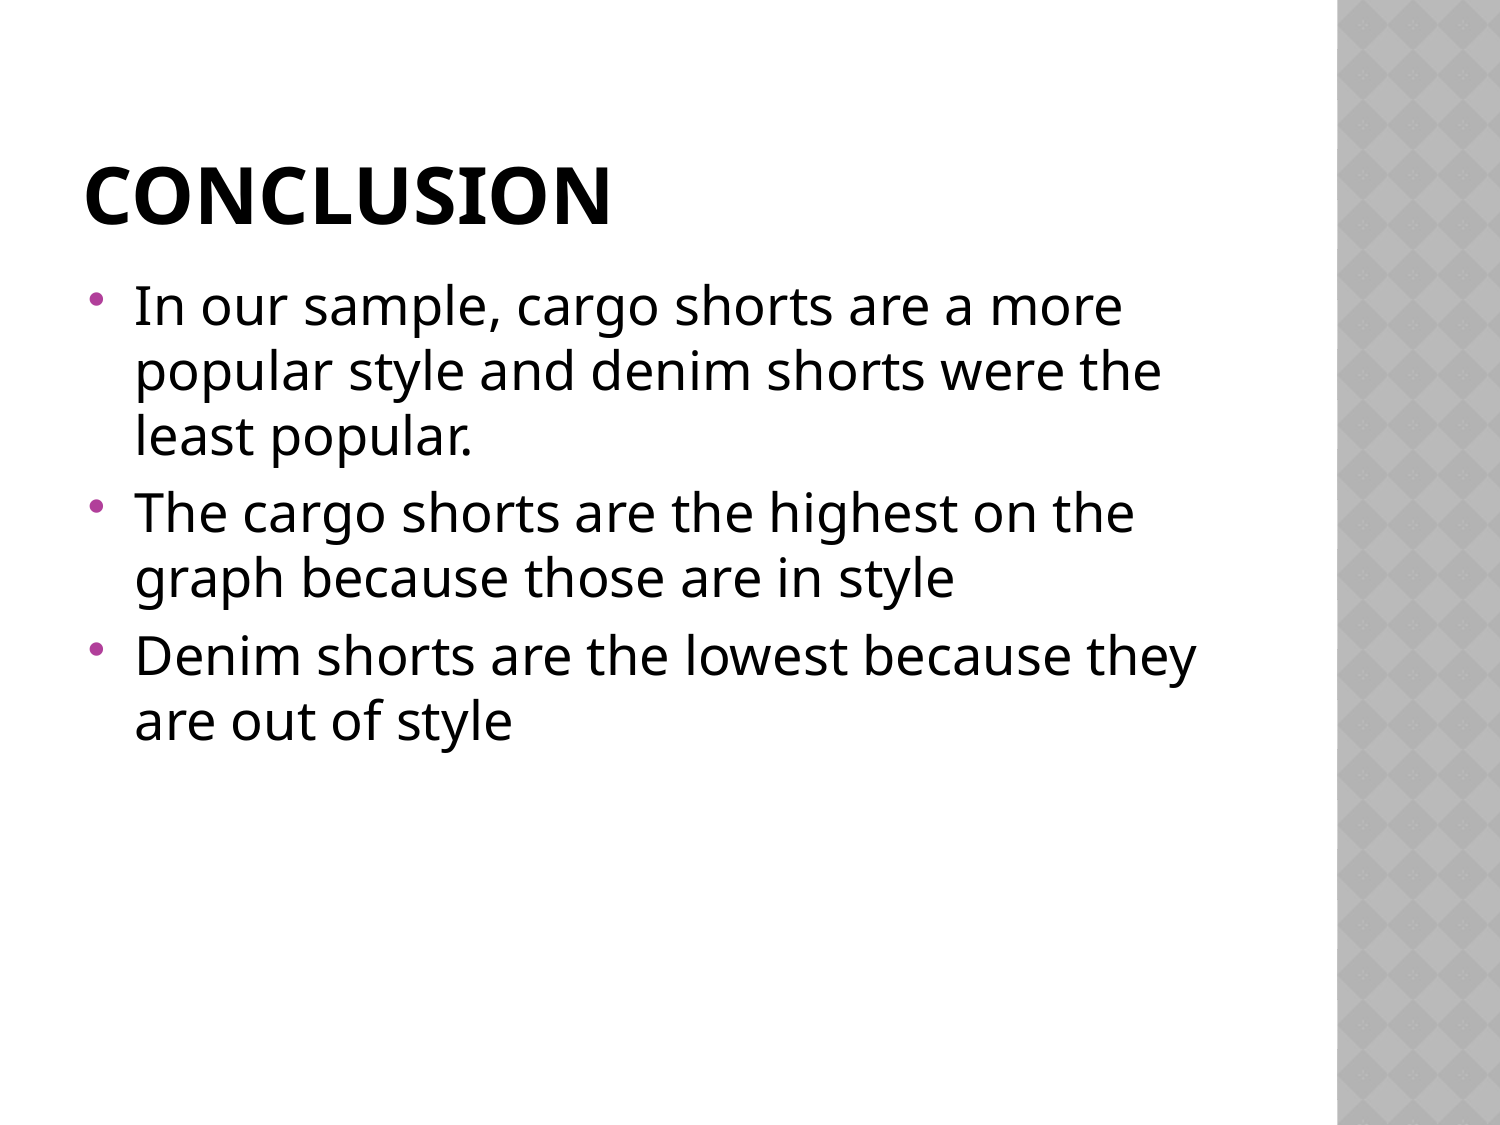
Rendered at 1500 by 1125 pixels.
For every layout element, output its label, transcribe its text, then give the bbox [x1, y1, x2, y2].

list In our sample, cargo shorts are a more popular style and denim shorts were the least popular. The cargo shorts are the highest on the graph because those are in style Denim shorts are the lowest because they are out of style [75, 264, 1263, 1059]
title Conclusion [75, 52, 1263, 240]
